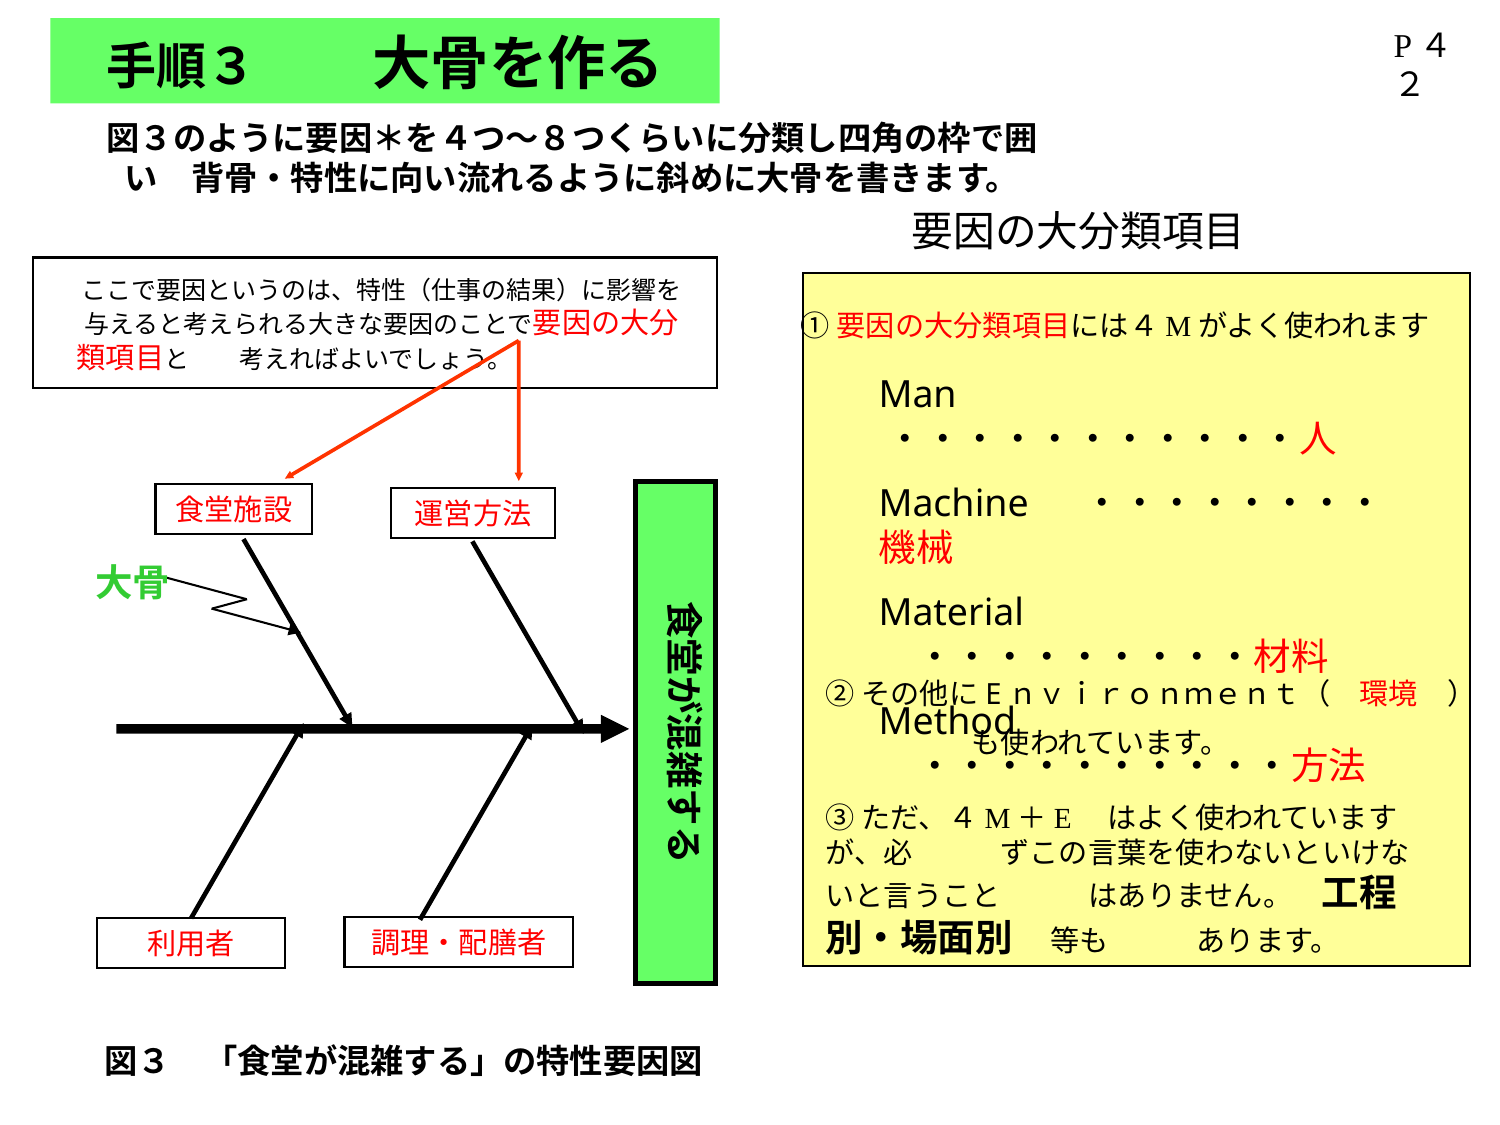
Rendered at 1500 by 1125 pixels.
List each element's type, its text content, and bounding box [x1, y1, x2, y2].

text_box 図３ 「食堂が混雑する」の特性要因図 [64, 1032, 744, 1088]
text_box P４２ [1378, 16, 1500, 111]
text_box 手順３ 大骨を作る [50, 18, 720, 104]
text_box 食堂が混雑する [635, 979, 716, 984]
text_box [33, 257, 717, 482]
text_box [802, 197, 1500, 967]
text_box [77, 109, 1056, 971]
